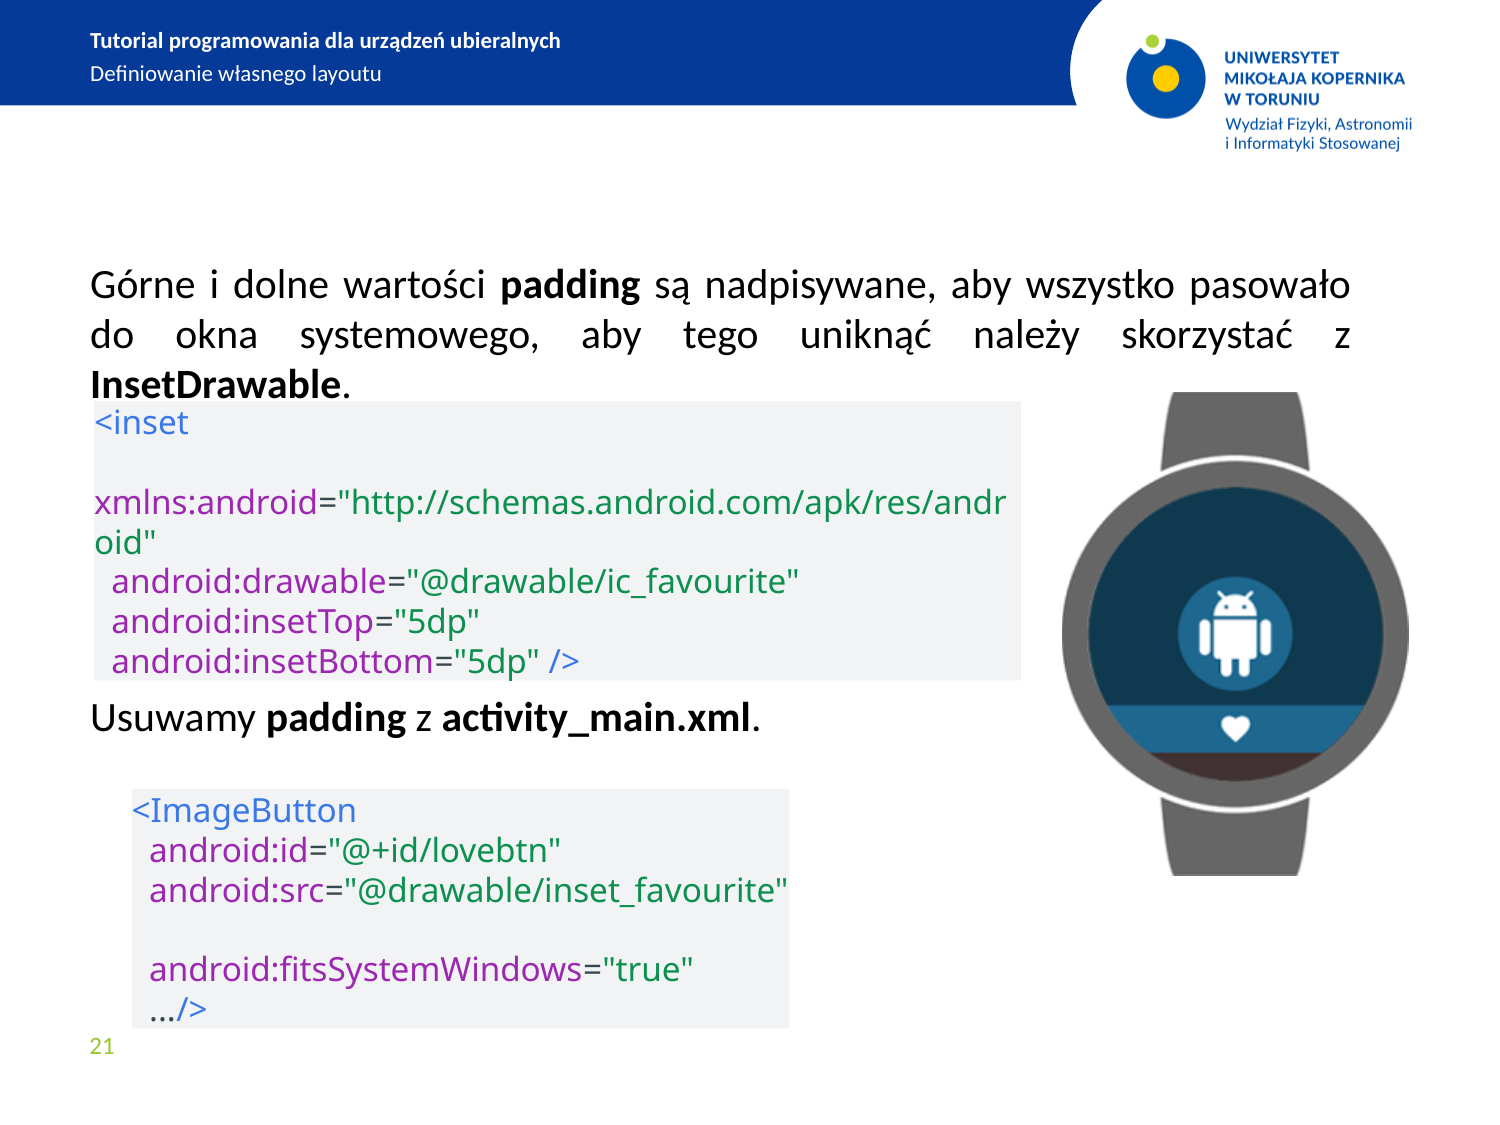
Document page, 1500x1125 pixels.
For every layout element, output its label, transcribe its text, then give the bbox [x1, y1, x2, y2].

text_box <inset xmlns:android="http://schemas.android.com/apk/res/android" android:drawable="@drawable/ic_favourite" android:insetTop="5dp" android:insetBottom="5dp" /> [94, 401, 1021, 681]
list Definiowanie własnego layoutu [75, 50, 1040, 96]
text_box Usuwamy padding z activity_main.xml. [75, 682, 1367, 1125]
text_box <ImageButton android:id="@+id/lovebtn" android:src="@drawable/inset_favourite" android:fitsSystemWindows="true" .../> [131, 788, 790, 1029]
list Tutorial programowania dla urządzeń ubieralnych [75, 18, 1040, 50]
picture [1062, 392, 1409, 876]
list Górne i dolne wartości padding są nadpisywane, aby wszystko pasowało do okna systemowego, aby tego uniknąć należy skorzystać z InsetDrawable. [75, 249, 1367, 682]
picture [1100, 8, 1438, 178]
